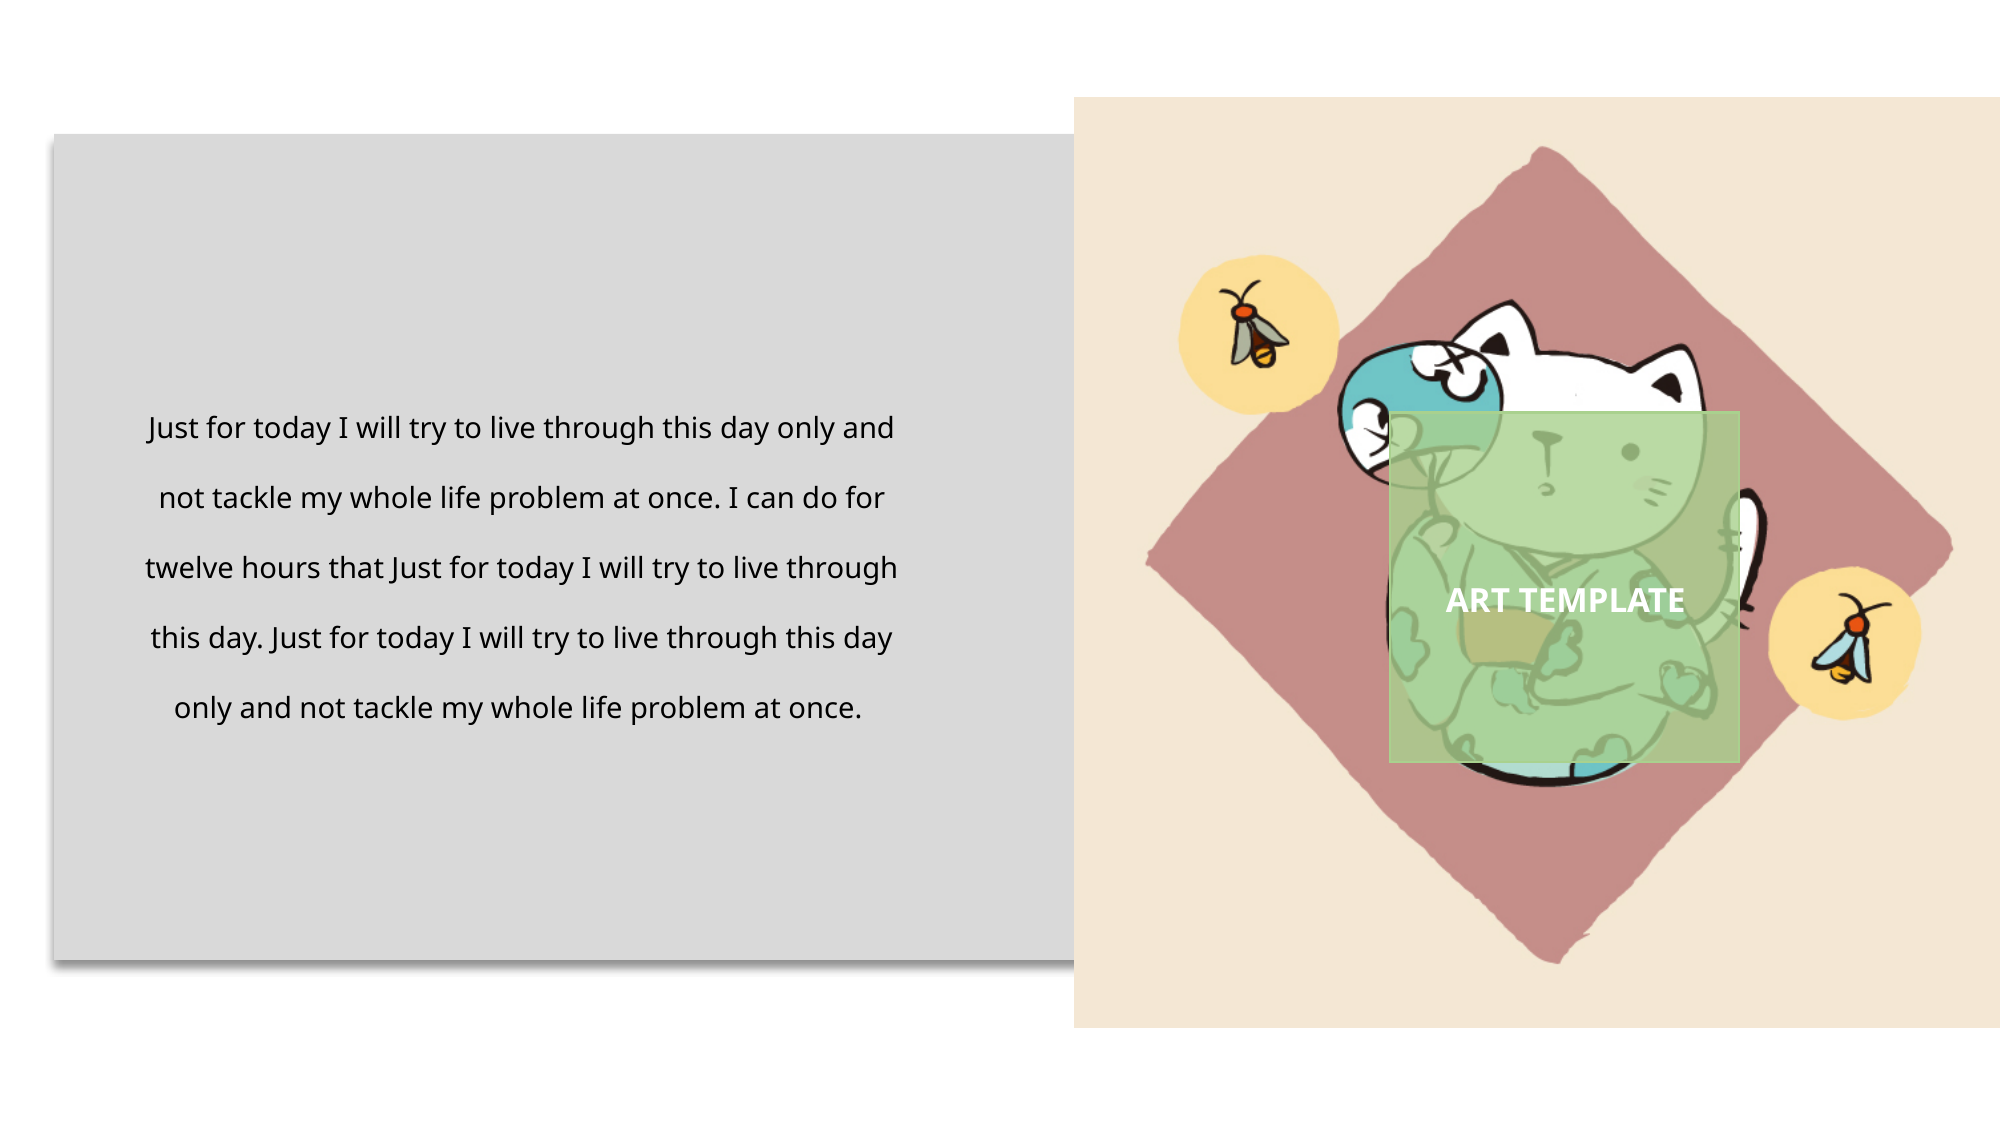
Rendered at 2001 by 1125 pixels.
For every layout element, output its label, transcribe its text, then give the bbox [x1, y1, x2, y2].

text_box [53, 133, 1074, 961]
picture [1074, 97, 2000, 1028]
text_box Just for today I will try to live through this day only and not tackle my whole life problem at once. I can do for twelve hours that Just for today I will try to live through this day. Just for today I will try to live through this day only and not tackle my whole life problem at once. [127, 367, 917, 732]
